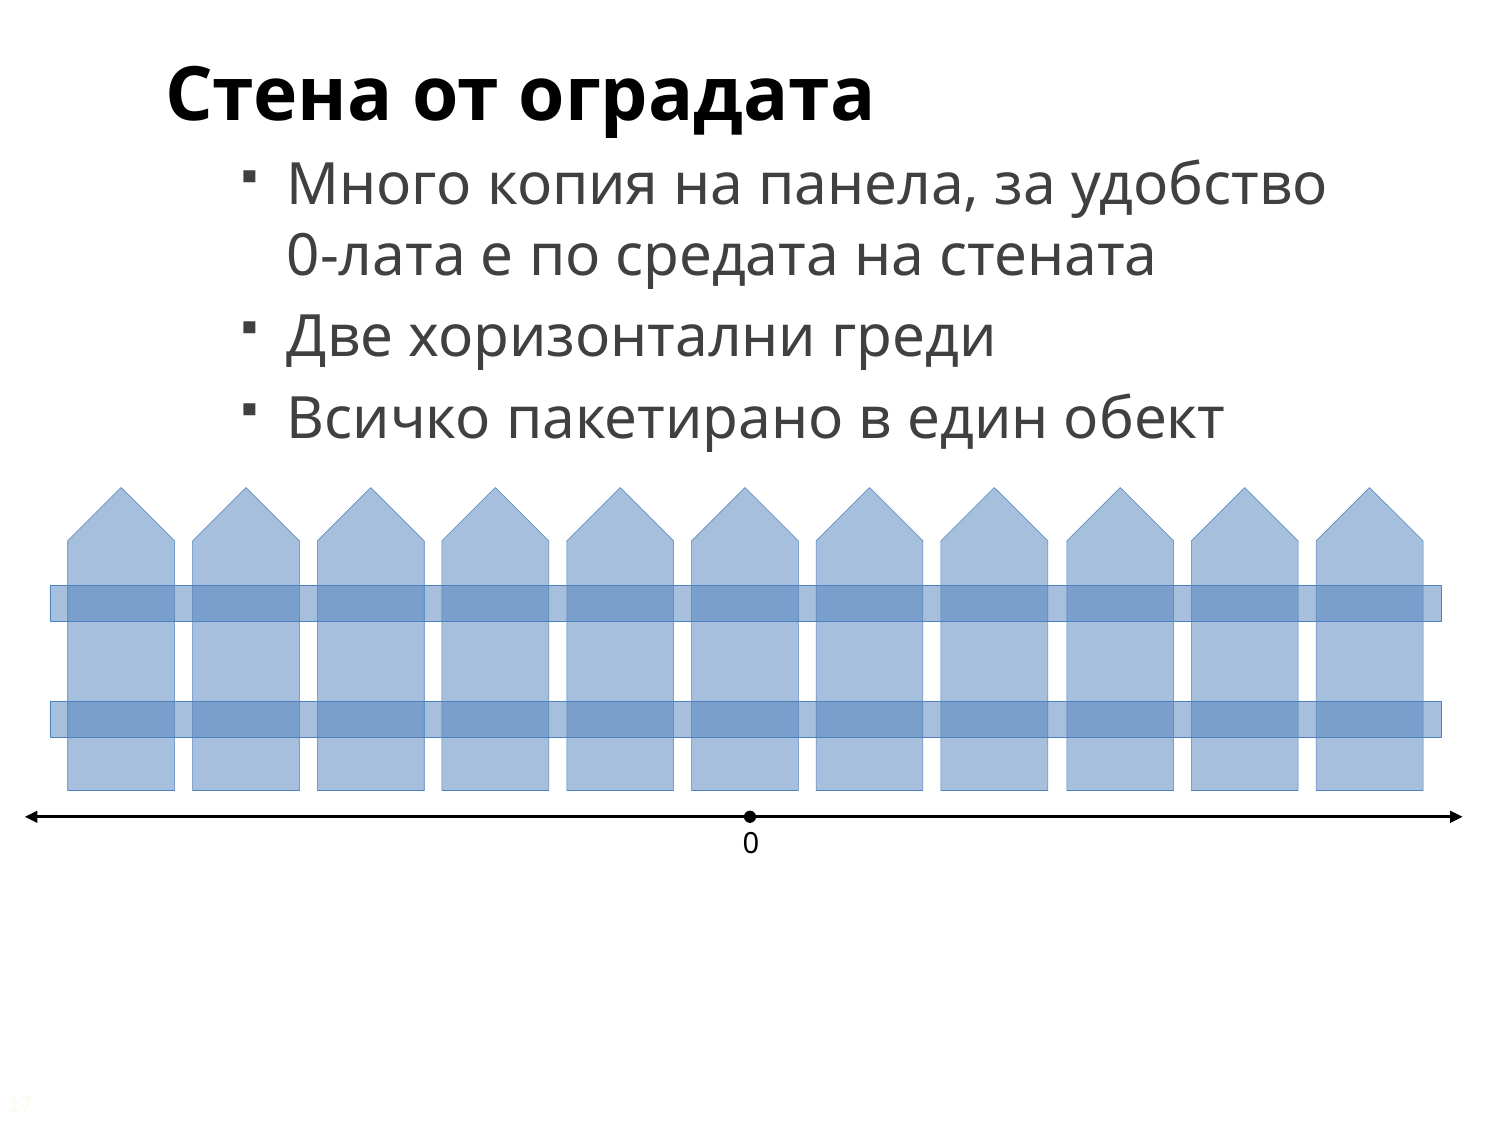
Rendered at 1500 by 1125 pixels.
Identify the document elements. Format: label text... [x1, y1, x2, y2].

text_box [49, 487, 1442, 791]
list Стена от оградата Много копия на панела, за удобство 0-лата е по средата на стената Две хоризонтални греди Всичко пакетирано в един обект [150, 37, 1488, 1113]
text_box 0 [695, 824, 807, 867]
